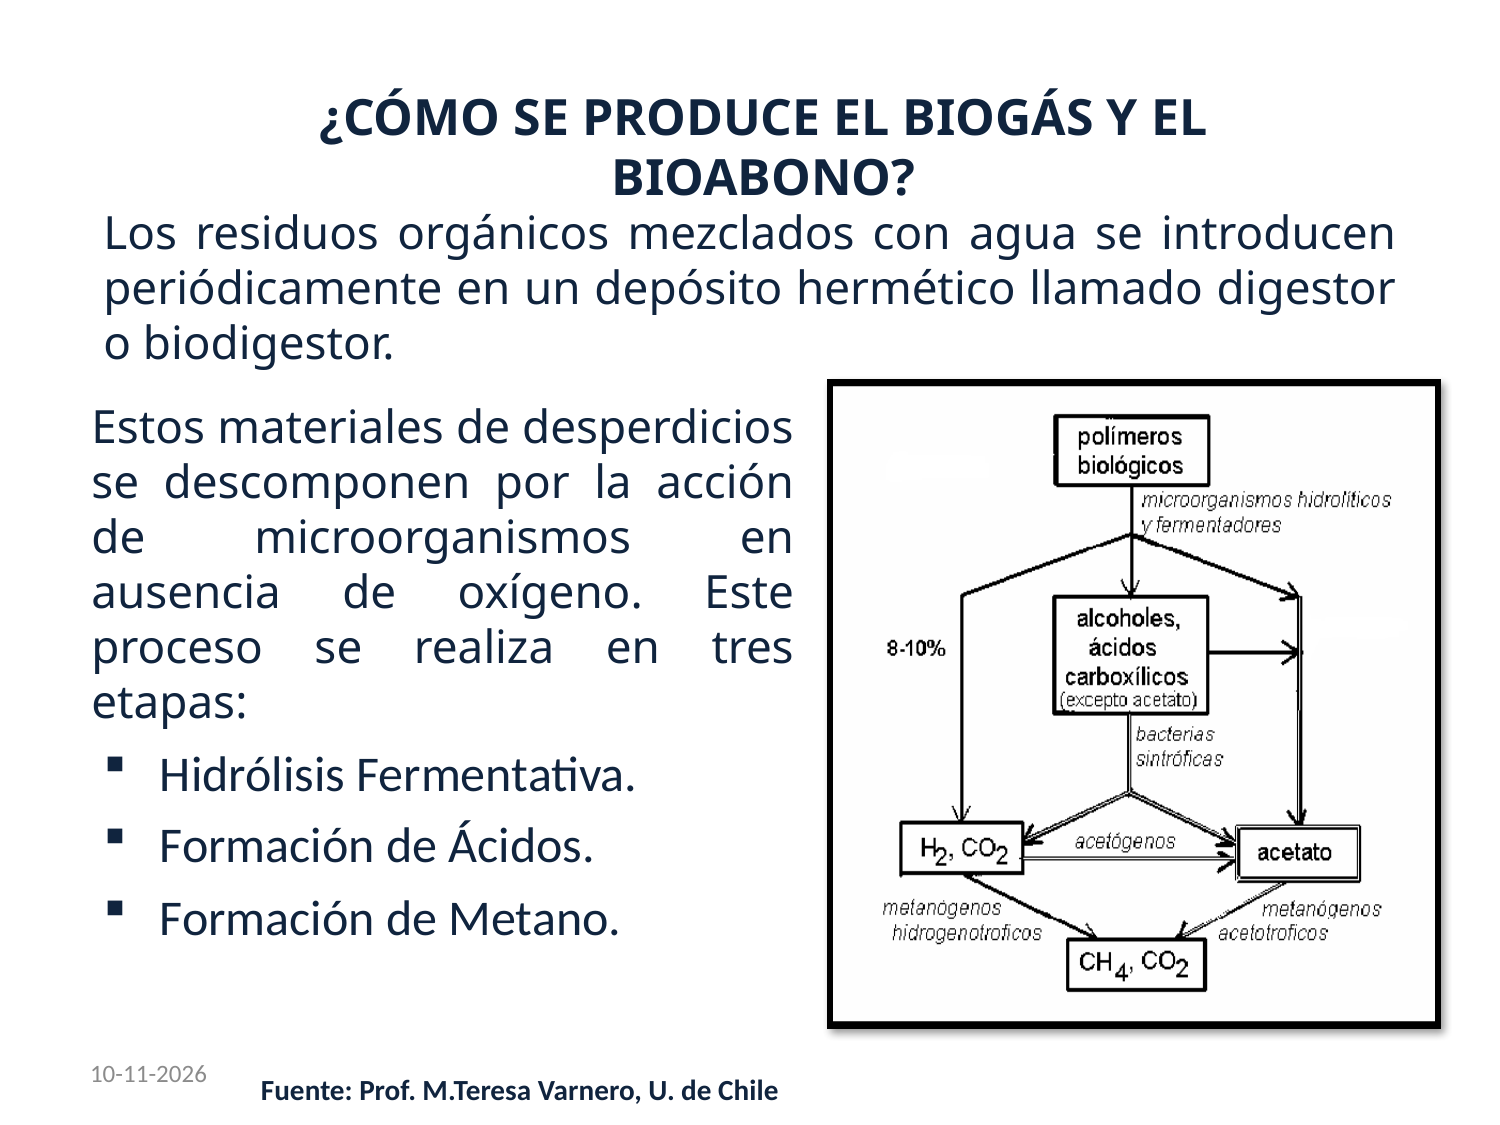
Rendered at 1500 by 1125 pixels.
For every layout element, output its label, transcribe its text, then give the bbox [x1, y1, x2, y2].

text_box Fuente: Prof. M.Teresa Varnero, U. de Chile [246, 1064, 1231, 1114]
text_box Hidrólisis Fermentativa. Formación de Ácidos. Formación de Metano. [88, 736, 703, 953]
text_box Los residuos orgánicos mezclados con agua se introducen periódicamente en un depósito hermético llamado digestor o biodigestor. [88, 196, 1412, 377]
picture [832, 385, 1436, 1024]
text_box Estos materiales de desperdicios se descomponen por la acción de microorganismos en ausencia de oxígeno. Este proceso se realiza en tres etapas: [76, 390, 809, 736]
text_box ¿CÓMO SE PRODUCE EL BIOGÁS Y EL BIOABONO? [171, 78, 1356, 196]
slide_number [75, 1042, 425, 1103]
